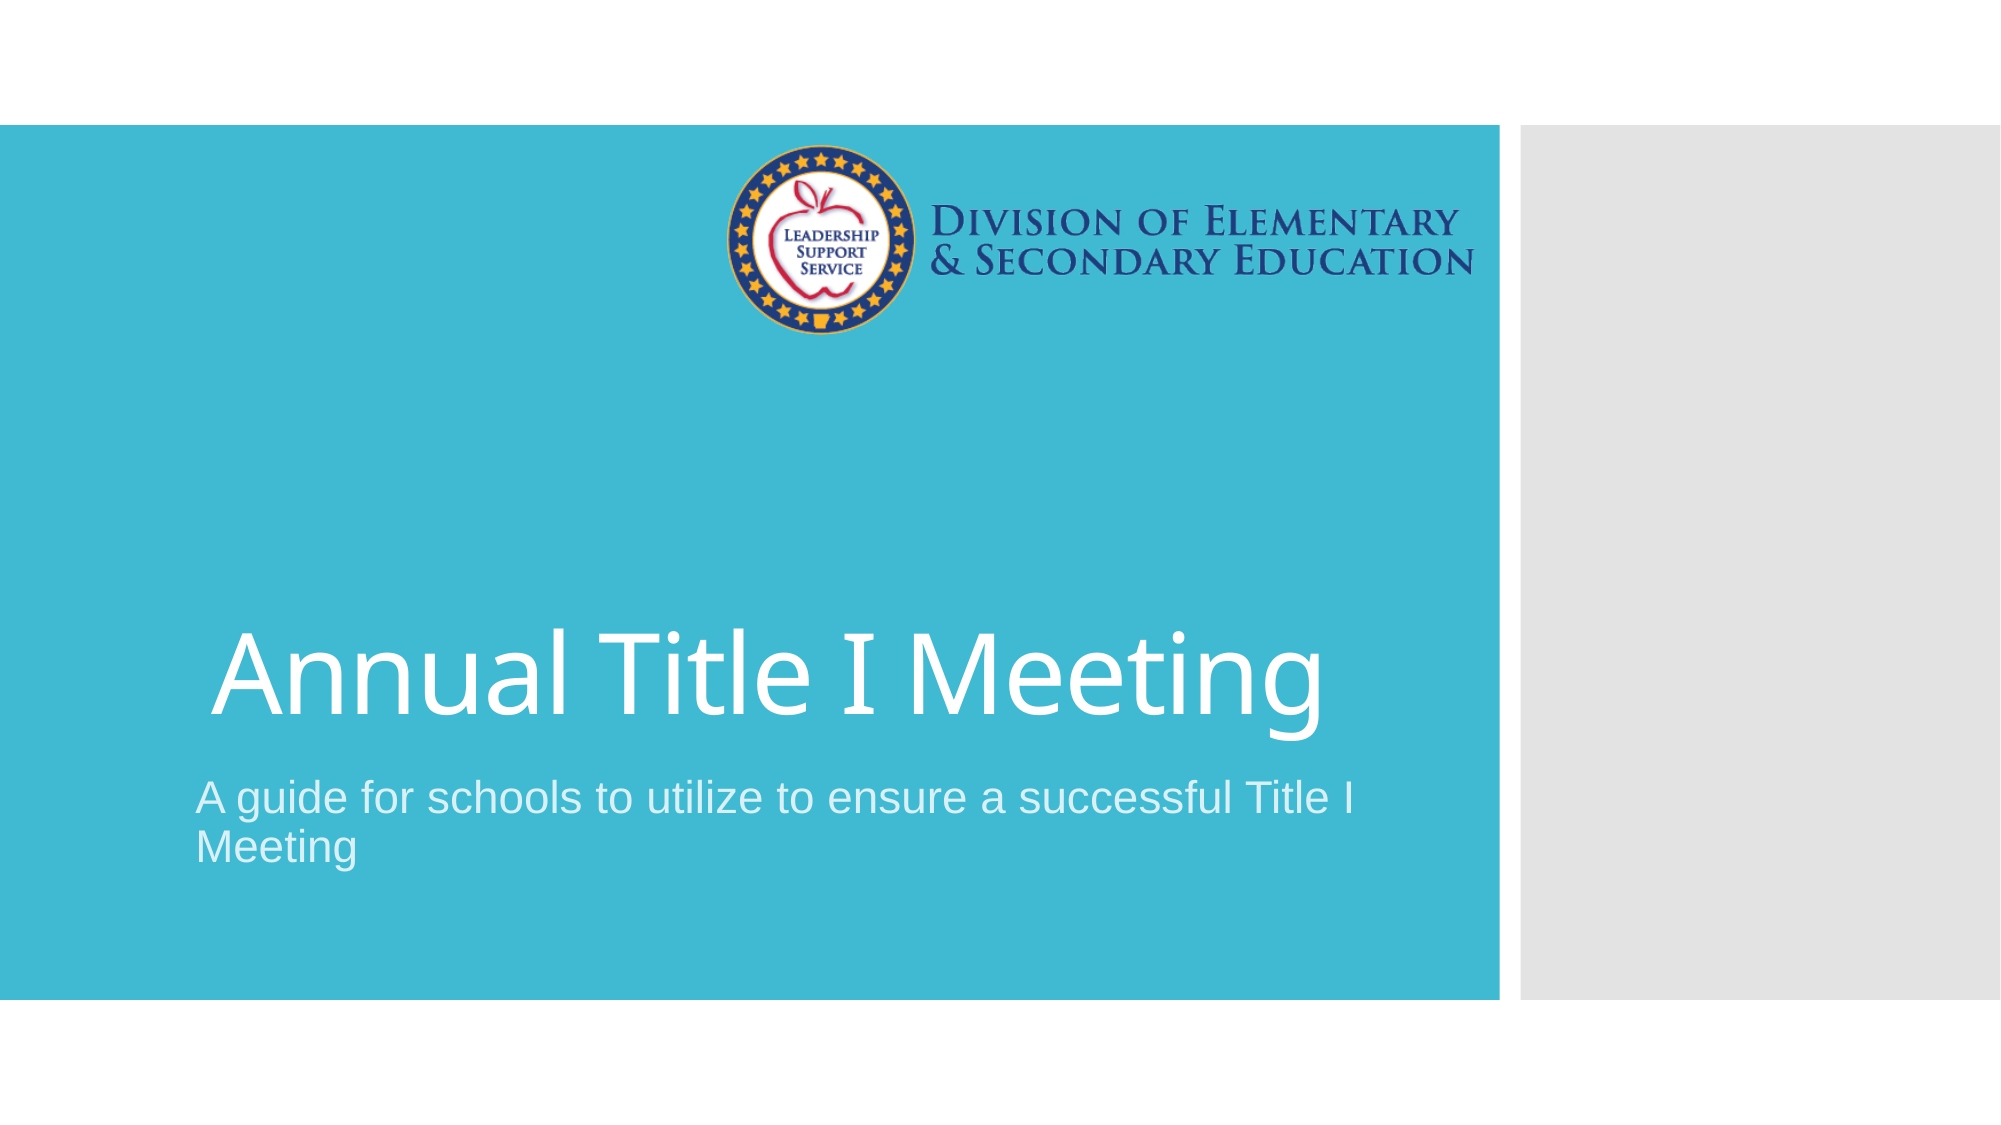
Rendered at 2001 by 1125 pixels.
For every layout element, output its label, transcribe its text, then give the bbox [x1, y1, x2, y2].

title Annual Title I Meeting [196, 213, 1475, 747]
picture [725, 144, 1475, 335]
subtitle A guide for schools to utilize to ensure a successful Title I Meeting [180, 766, 1381, 917]
